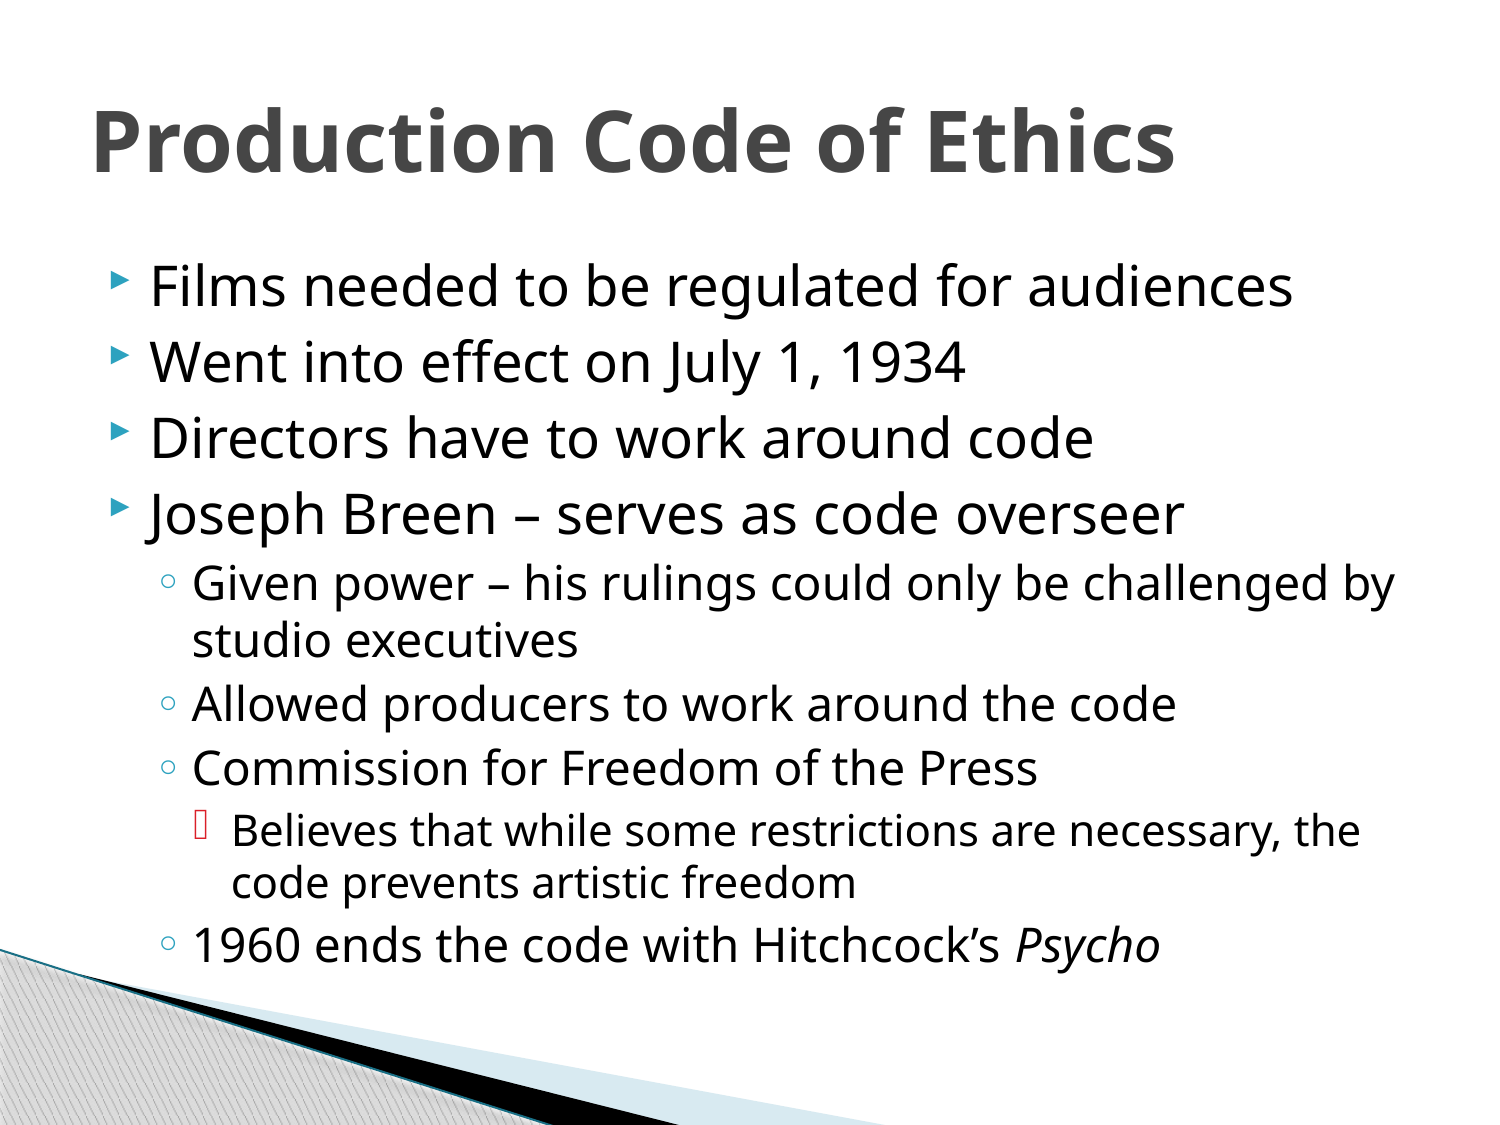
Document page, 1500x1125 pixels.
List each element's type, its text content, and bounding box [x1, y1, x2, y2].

list Films needed to be regulated for audiences Went into effect on July 1, 1934 Directors have to work around code Joseph Breen – serves as code overseer Given power – his rulings could only be challenged by studio executives Allowed producers to work around the code Commission for Freedom of the Press Believes that while some restrictions are necessary, the code prevents artistic freedom 1960 ends the code with Hitchcock’s Psycho [75, 243, 1425, 986]
title Production Code of Ethics [75, 45, 1425, 233]
